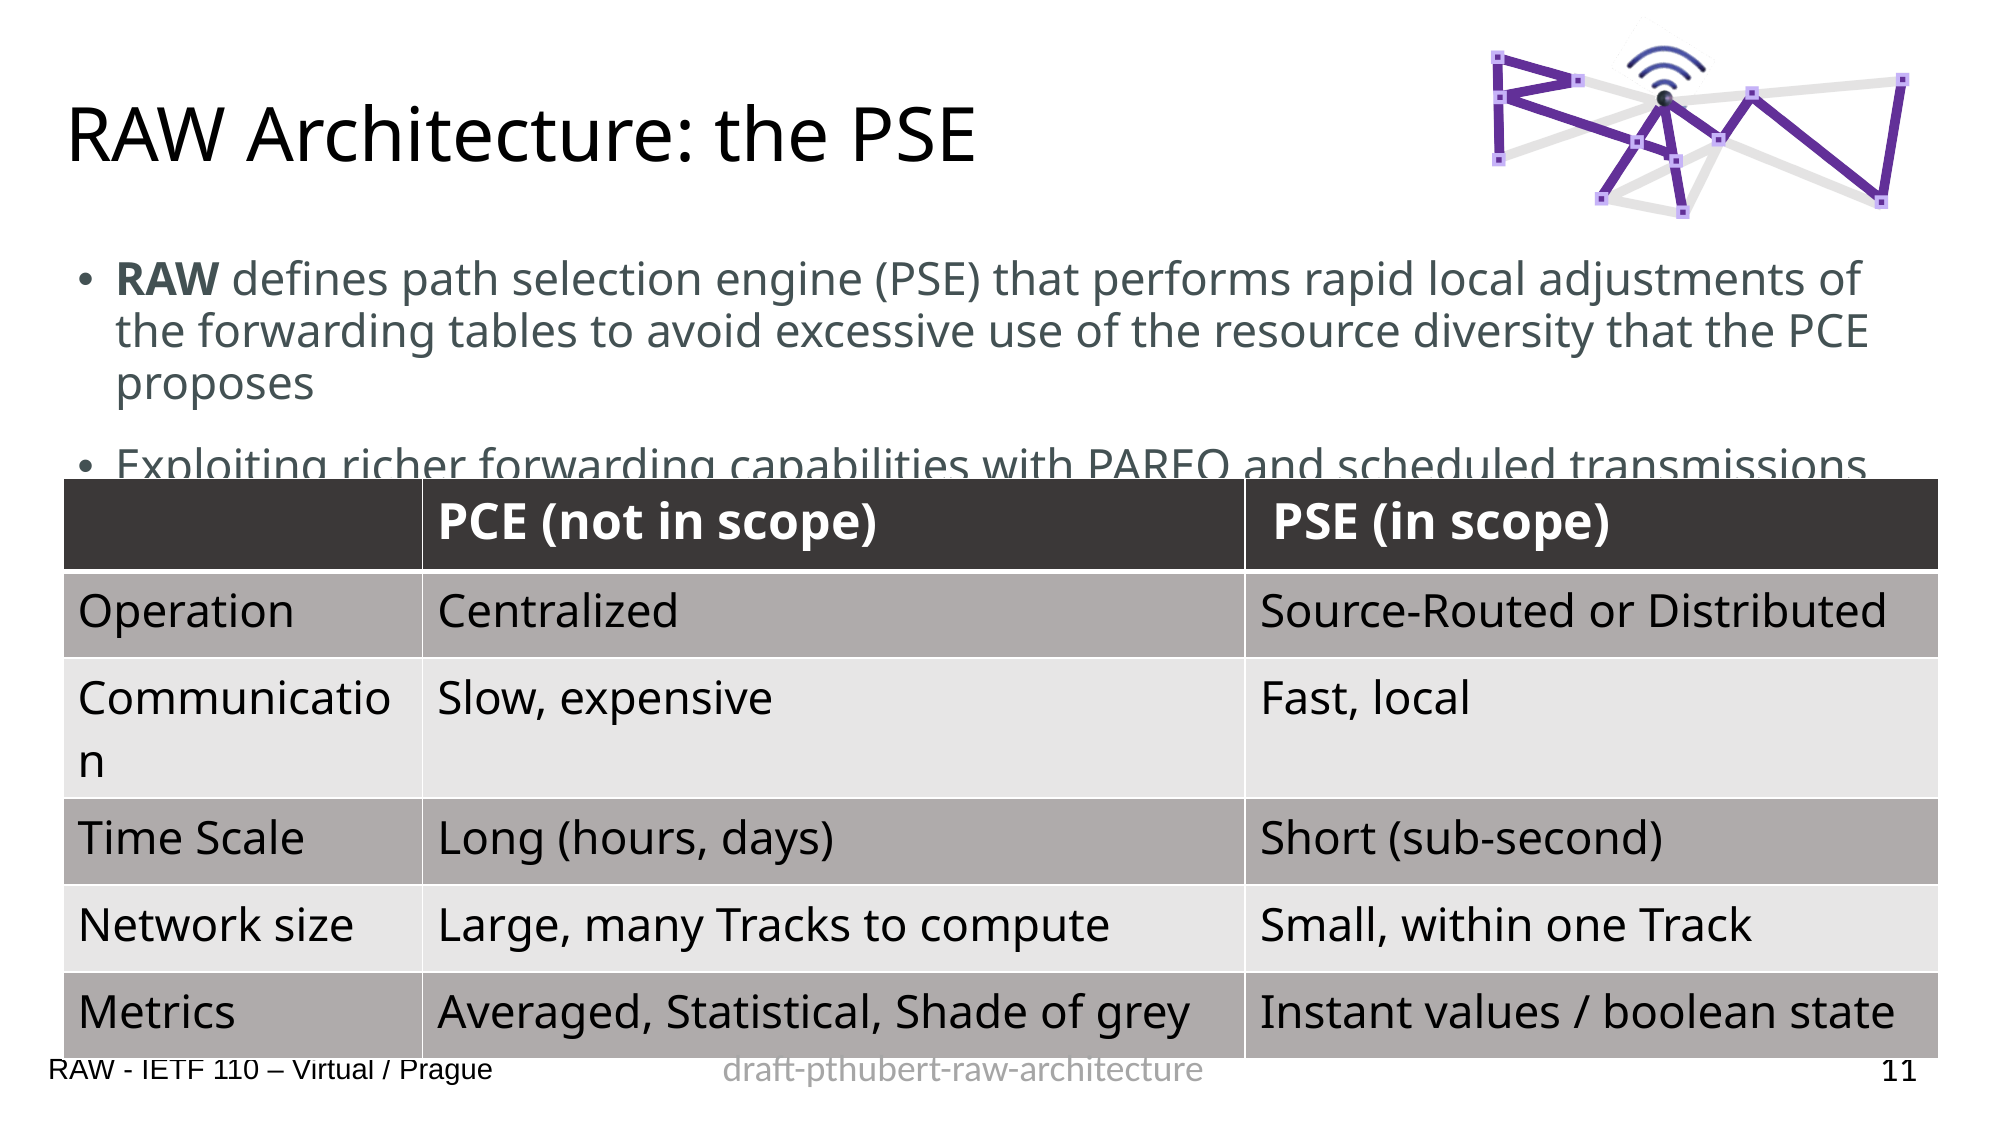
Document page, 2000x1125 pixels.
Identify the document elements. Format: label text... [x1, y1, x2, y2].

slide_number 11 [1708, 1060, 1933, 1097]
title RAW Architecture: the PSE [50, 70, 1927, 209]
table_cell Averaged, Statistical, Shade of grey [423, 973, 1244, 1058]
picture [1464, 0, 1956, 239]
table_cell Long (hours, days) [423, 799, 1244, 884]
table_cell Slow, expensive [423, 659, 1244, 797]
text_box draft-pthubert-raw-architecture [707, 1036, 1708, 1097]
table_cell Centralized [423, 574, 1244, 657]
table_cell Metrics [64, 973, 422, 1058]
table_header PCE (not in scope) [423, 479, 1244, 569]
table_cell Operation [64, 574, 422, 657]
table_cell Network size [64, 886, 422, 971]
table_cell Time Scale [64, 799, 422, 884]
table_cell Large, many Tracks to compute [423, 886, 1244, 971]
table_cell Communication [64, 659, 422, 797]
list RAW defines path selection engine (PSE) that performs rapid local adjustments of the forwarding tables to avoid excessive use of the resource diversity that the PCE proposes Exploiting richer forwarding capabilities with PAREO and scheduled transmissions [62, 246, 1937, 478]
table_cell Source-Routed or Distributed [1246, 574, 1938, 657]
table_header [64, 479, 422, 569]
table_cell Fast, local [1246, 659, 1938, 797]
table_cell Short (sub-second) [1246, 799, 1938, 884]
table_cell Small, within one Track [1246, 886, 1938, 971]
table_cell Instant values / boolean state [1246, 973, 1938, 1058]
table_header PSE (in scope) [1246, 479, 1938, 569]
